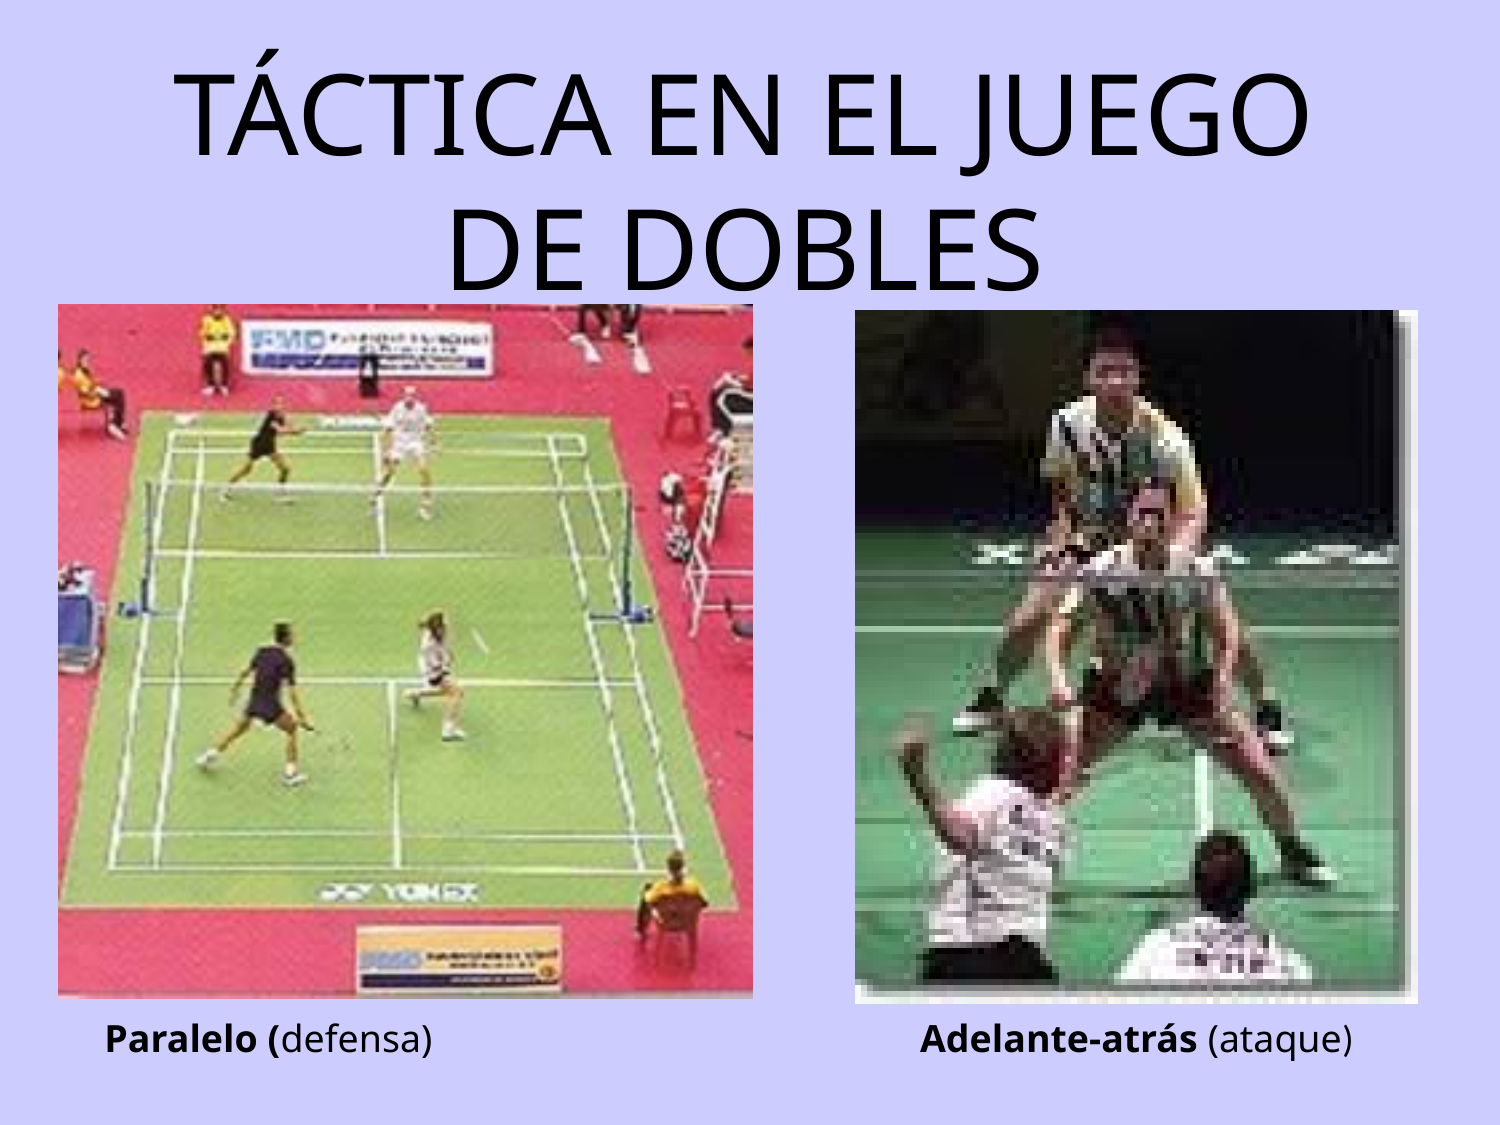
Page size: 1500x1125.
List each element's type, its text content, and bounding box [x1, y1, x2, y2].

text_box Adelante-atrás (ataque) [902, 1013, 1372, 1068]
picture [58, 304, 753, 999]
picture [855, 310, 1419, 1004]
text_box TÁCTICA EN EL JUEGO DE DOBLES [105, 35, 1383, 320]
text_box Paralelo (defensa) [81, 1008, 575, 1125]
